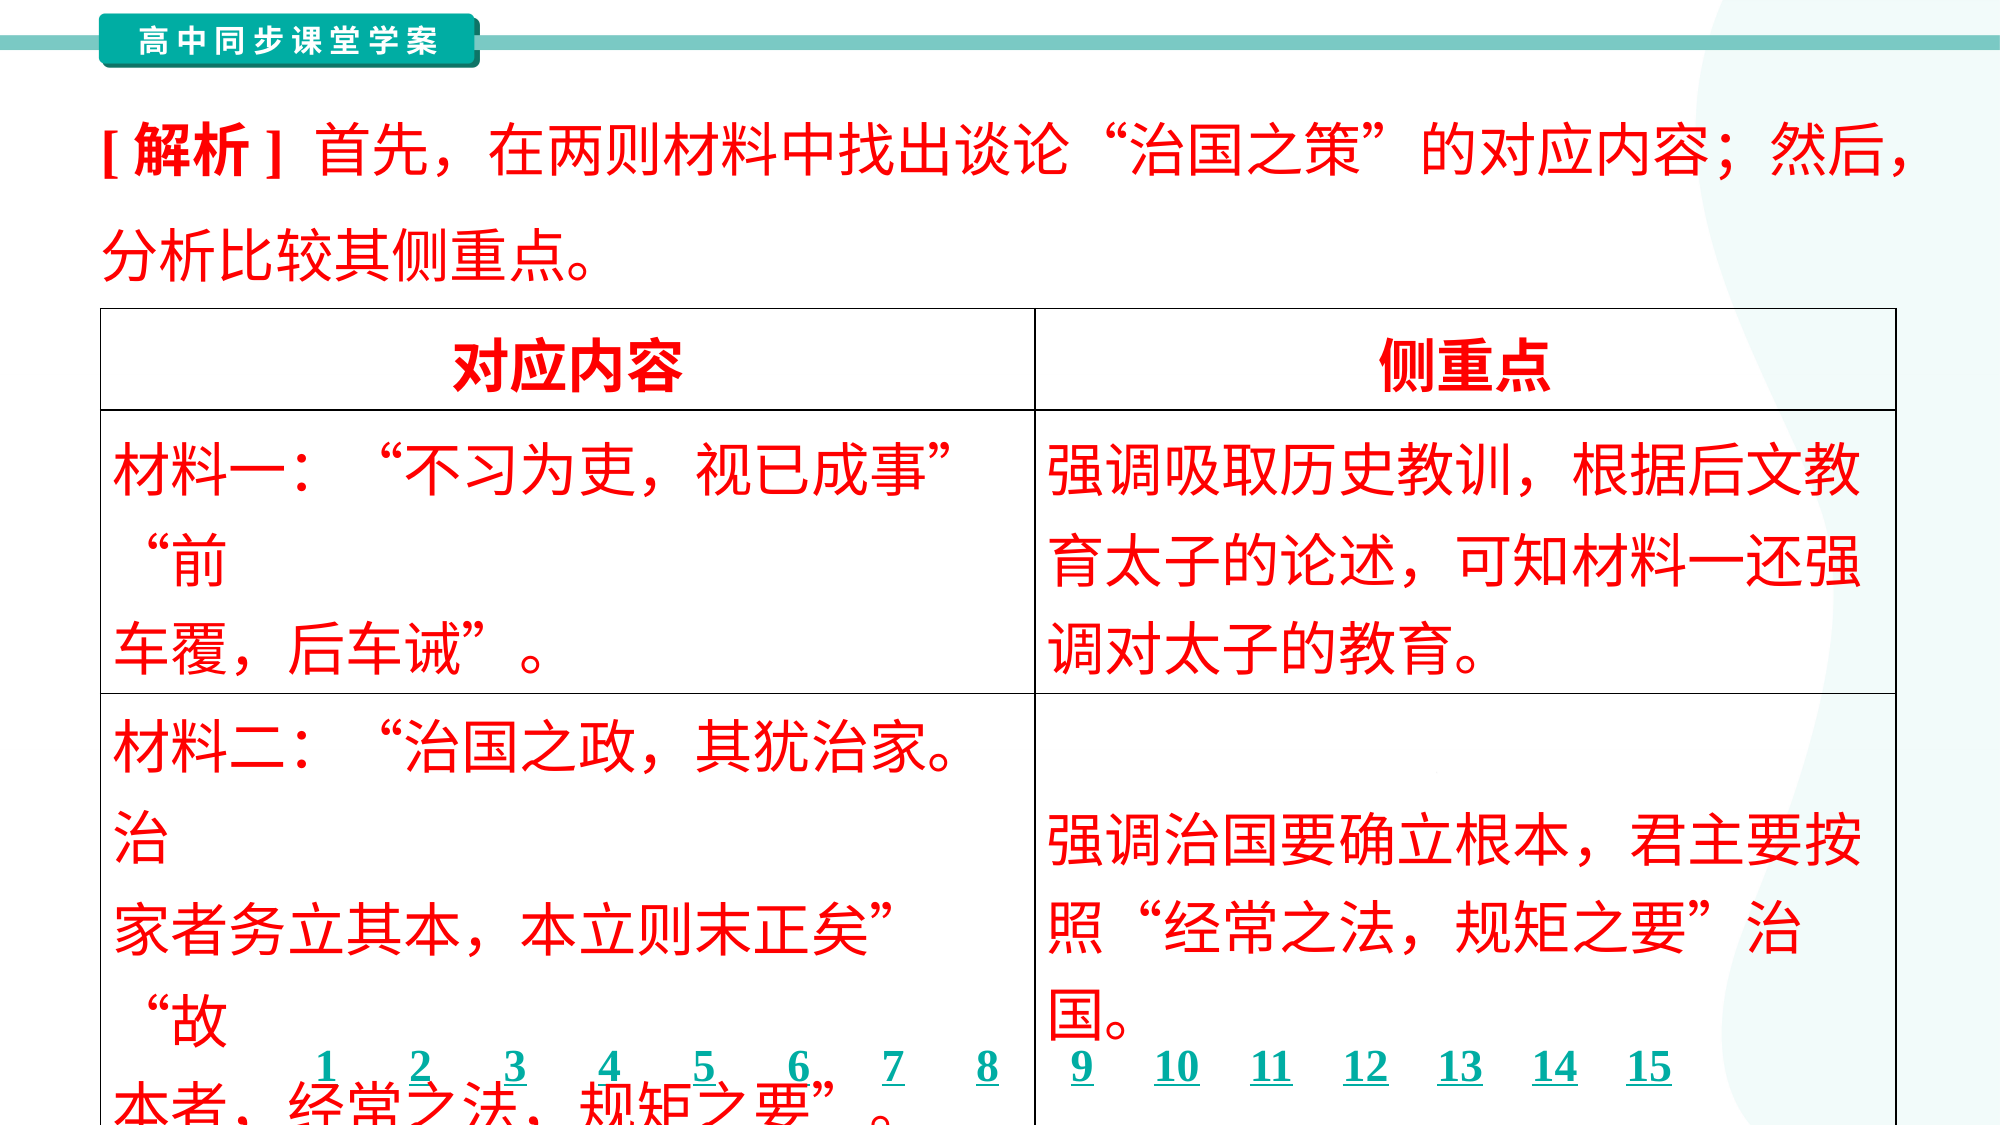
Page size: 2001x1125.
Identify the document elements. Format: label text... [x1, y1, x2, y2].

table_cell 材料二：“治国之政，其犹治家。治 家者务立其本，本立则末正矣”“故 本者，经常之法，规矩之要”。 [101, 694, 1034, 1125]
table_cell 材料一：“不习为吏，视已成事”“前 车覆，后车诫”。 [101, 411, 1034, 693]
table_cell 强调治国要确立根本，君主要按 照“经常之法，规矩之要”治国。 [1036, 694, 1895, 1125]
picture [0, 0, 2000, 1125]
table_header 对应内容 [101, 309, 1034, 409]
text_box [解析] 首先，在两则材料中找出谈论“治国之策”的对应内容；然后， 分析比较其侧重点。 [100, 76, 1899, 290]
table_cell 强调吸取历史教训，根据后文教 育太子的论述，可知材料一还强 调对太子的教育。 [1036, 411, 1895, 693]
table_header 侧重点 [1036, 309, 1895, 409]
